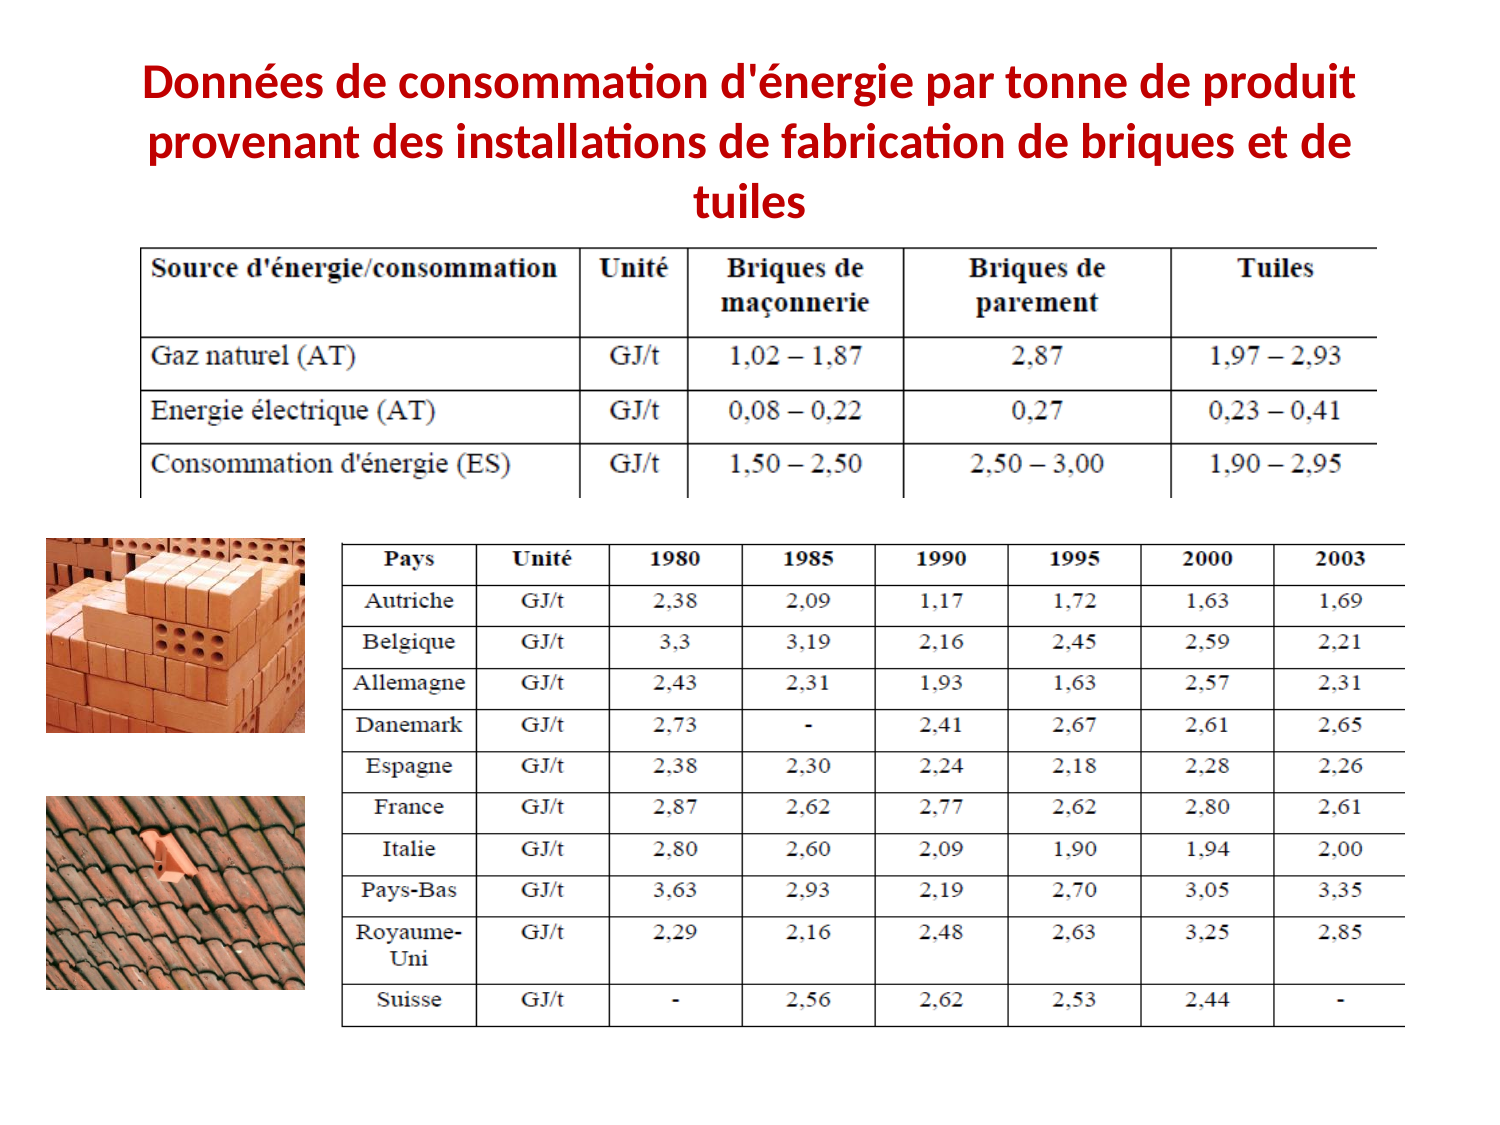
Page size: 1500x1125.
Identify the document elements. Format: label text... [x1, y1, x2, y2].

picture [46, 538, 305, 733]
picture [140, 245, 1377, 498]
title Données de consommation d'énergie par tonne de produit provenant des installations de fabrication de briques et de tuiles [75, 45, 1425, 233]
picture [46, 796, 305, 991]
picture [339, 538, 1405, 1033]
